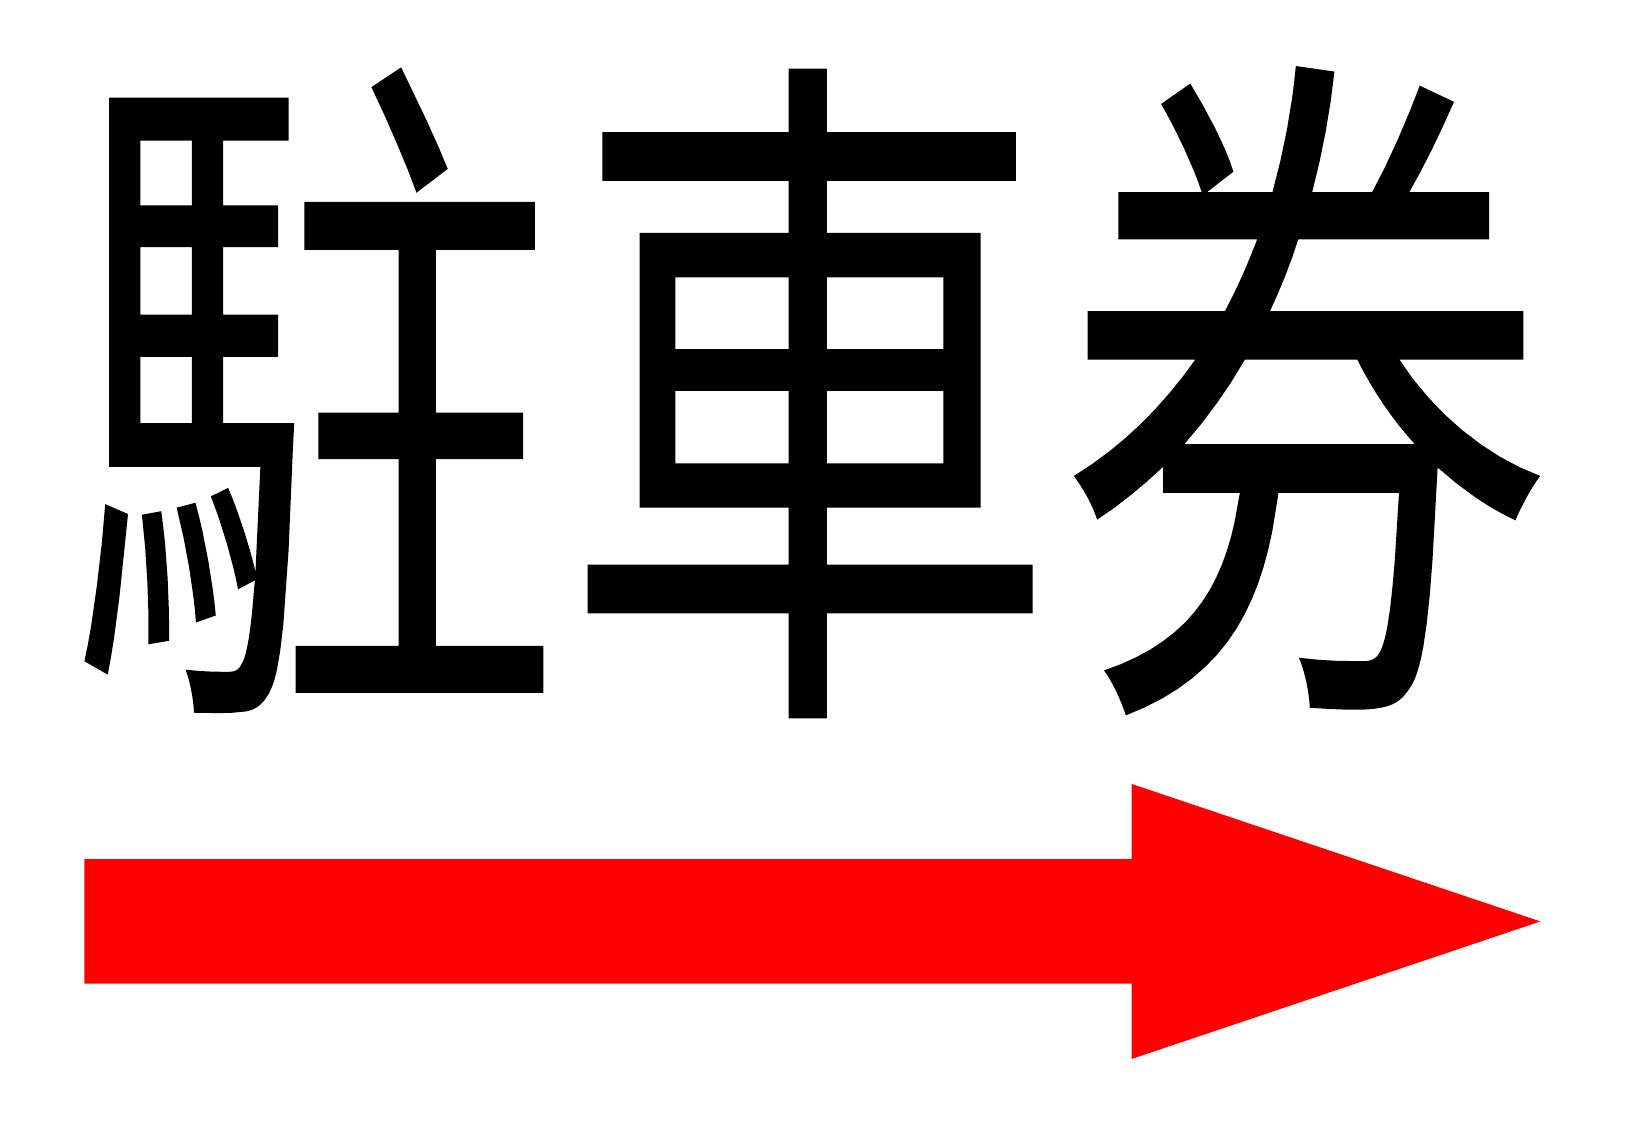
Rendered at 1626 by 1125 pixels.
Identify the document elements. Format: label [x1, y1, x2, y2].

text_box [82, 781, 1543, 1061]
